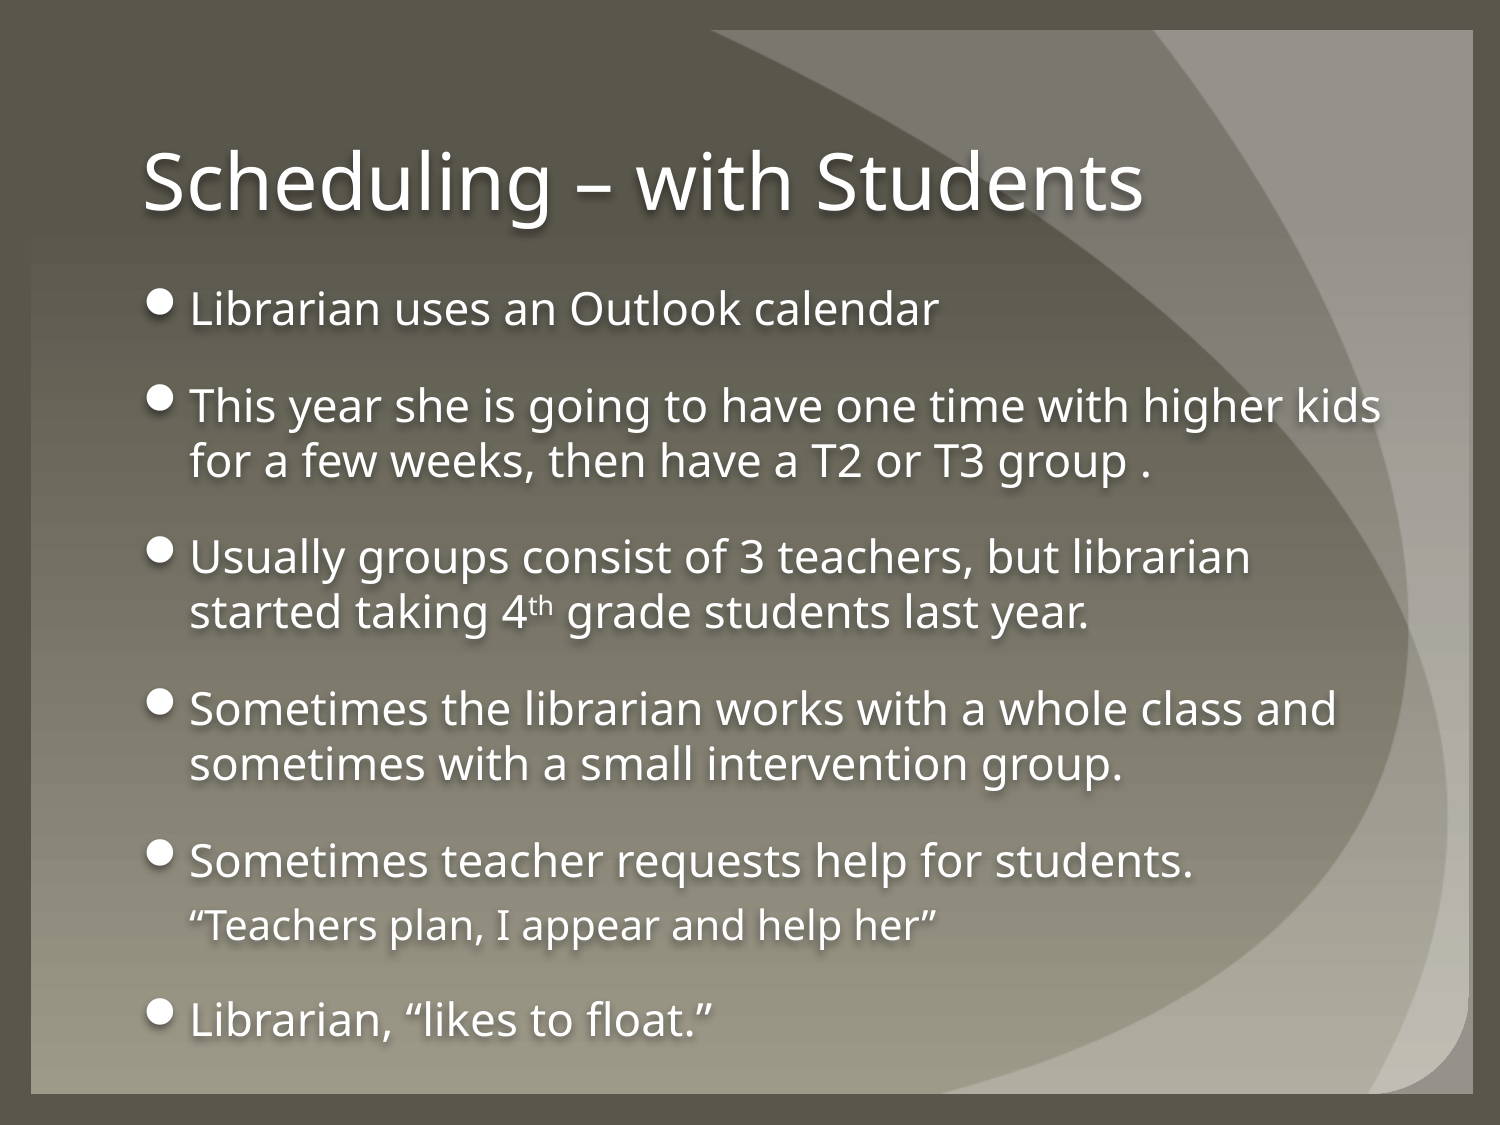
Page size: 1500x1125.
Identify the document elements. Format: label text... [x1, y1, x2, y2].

title Scheduling – with Students [127, 62, 1372, 234]
list Librarian uses an Outlook calendar This year she is going to have one time with higher kids for a few weeks, then have a T2 or T3 group . Usually groups consist of 3 teachers, but librarian started taking 4th grade students last year. Sometimes the librarian works with a whole class and sometimes with a small intervention group. Sometimes teacher requests help for students. “Teachers plan, I appear and help her” Librarian, “likes to float.” [127, 272, 1403, 1065]
picture [24, 30, 1473, 1094]
